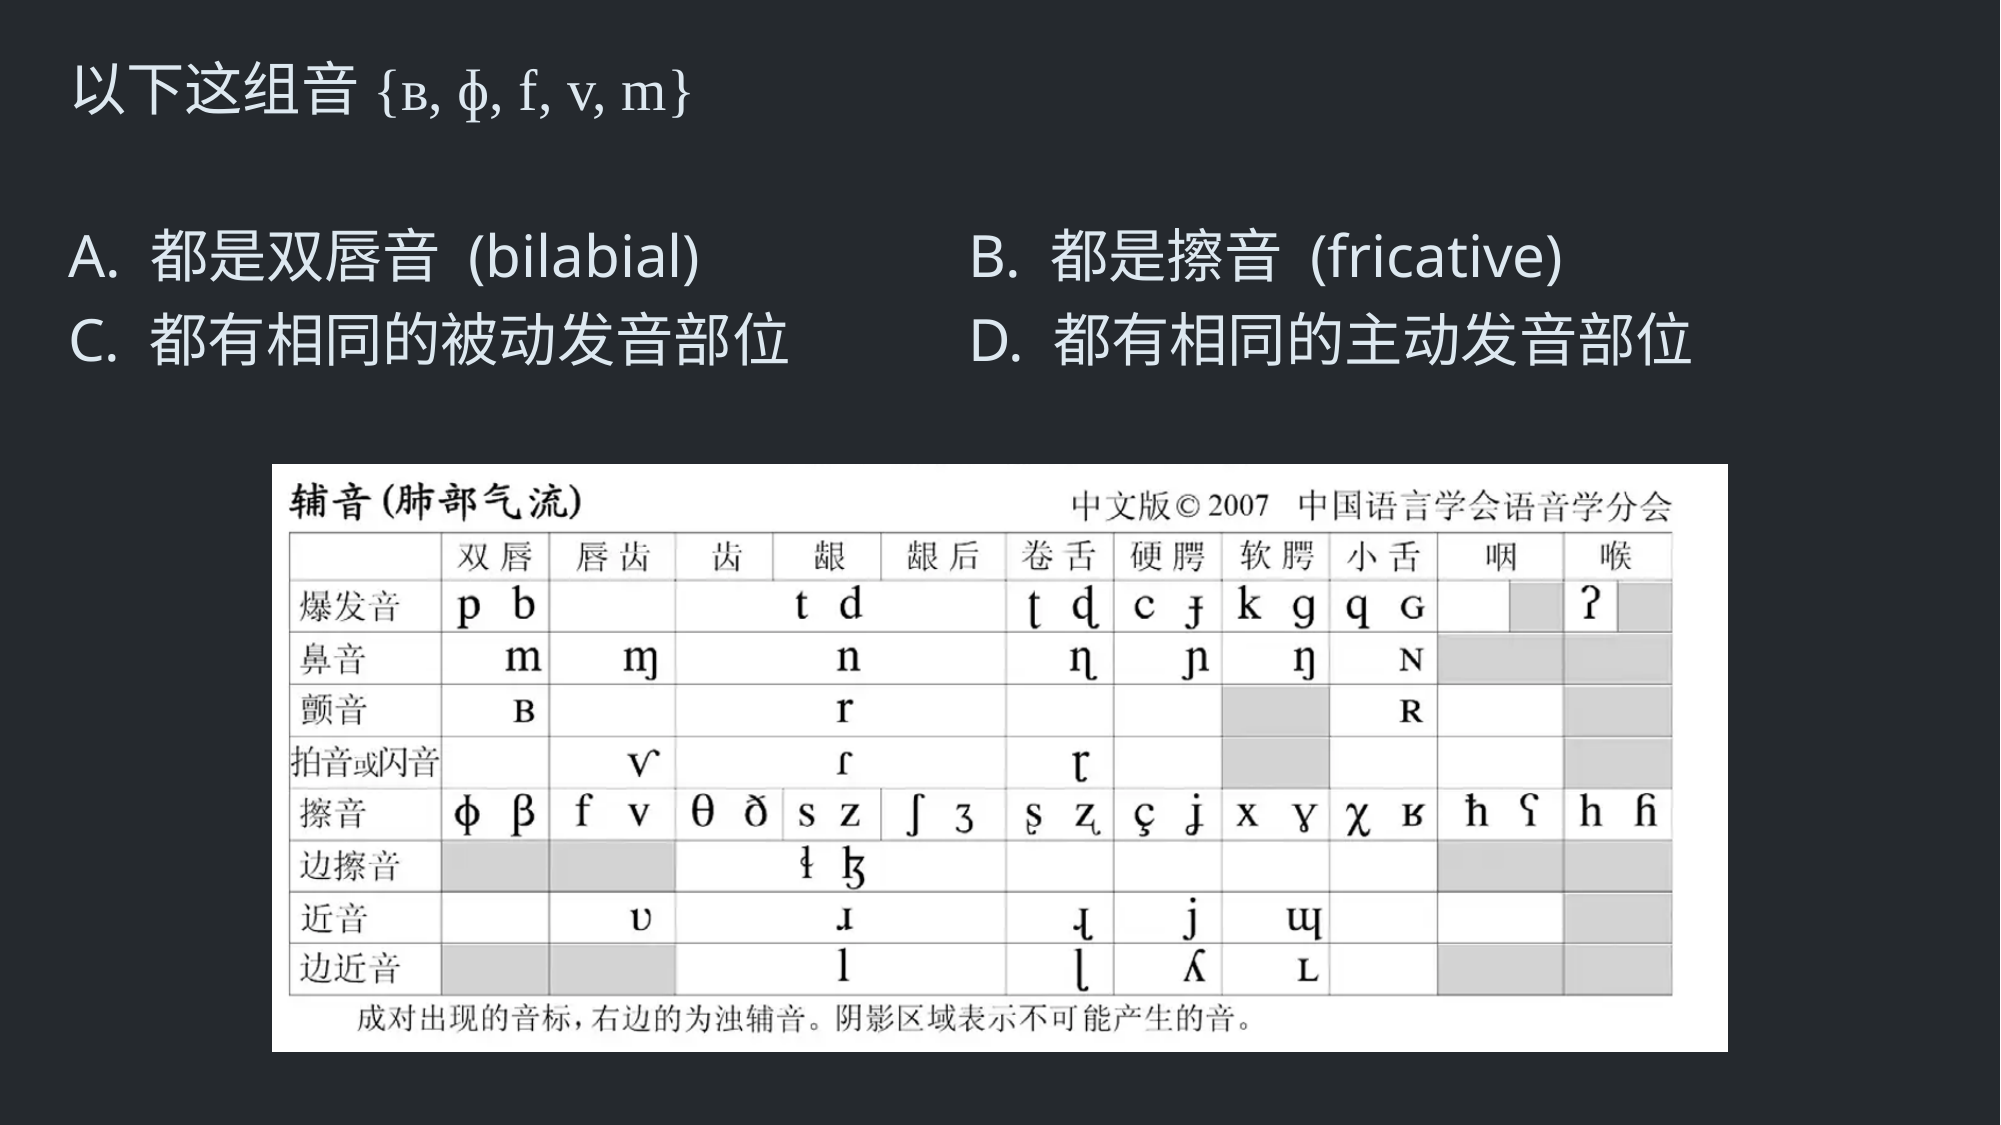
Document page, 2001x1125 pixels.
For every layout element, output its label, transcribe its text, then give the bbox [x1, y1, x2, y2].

list 以下这组音{ʙ, ɸ, f, v, m} A. 都是双唇音 (bilabial) B. 都是擦音 (fricative) C. 都有相同的被动发音部位 D. 都有相同的主动发音部位 [53, 52, 1761, 759]
picture [272, 464, 1728, 1052]
